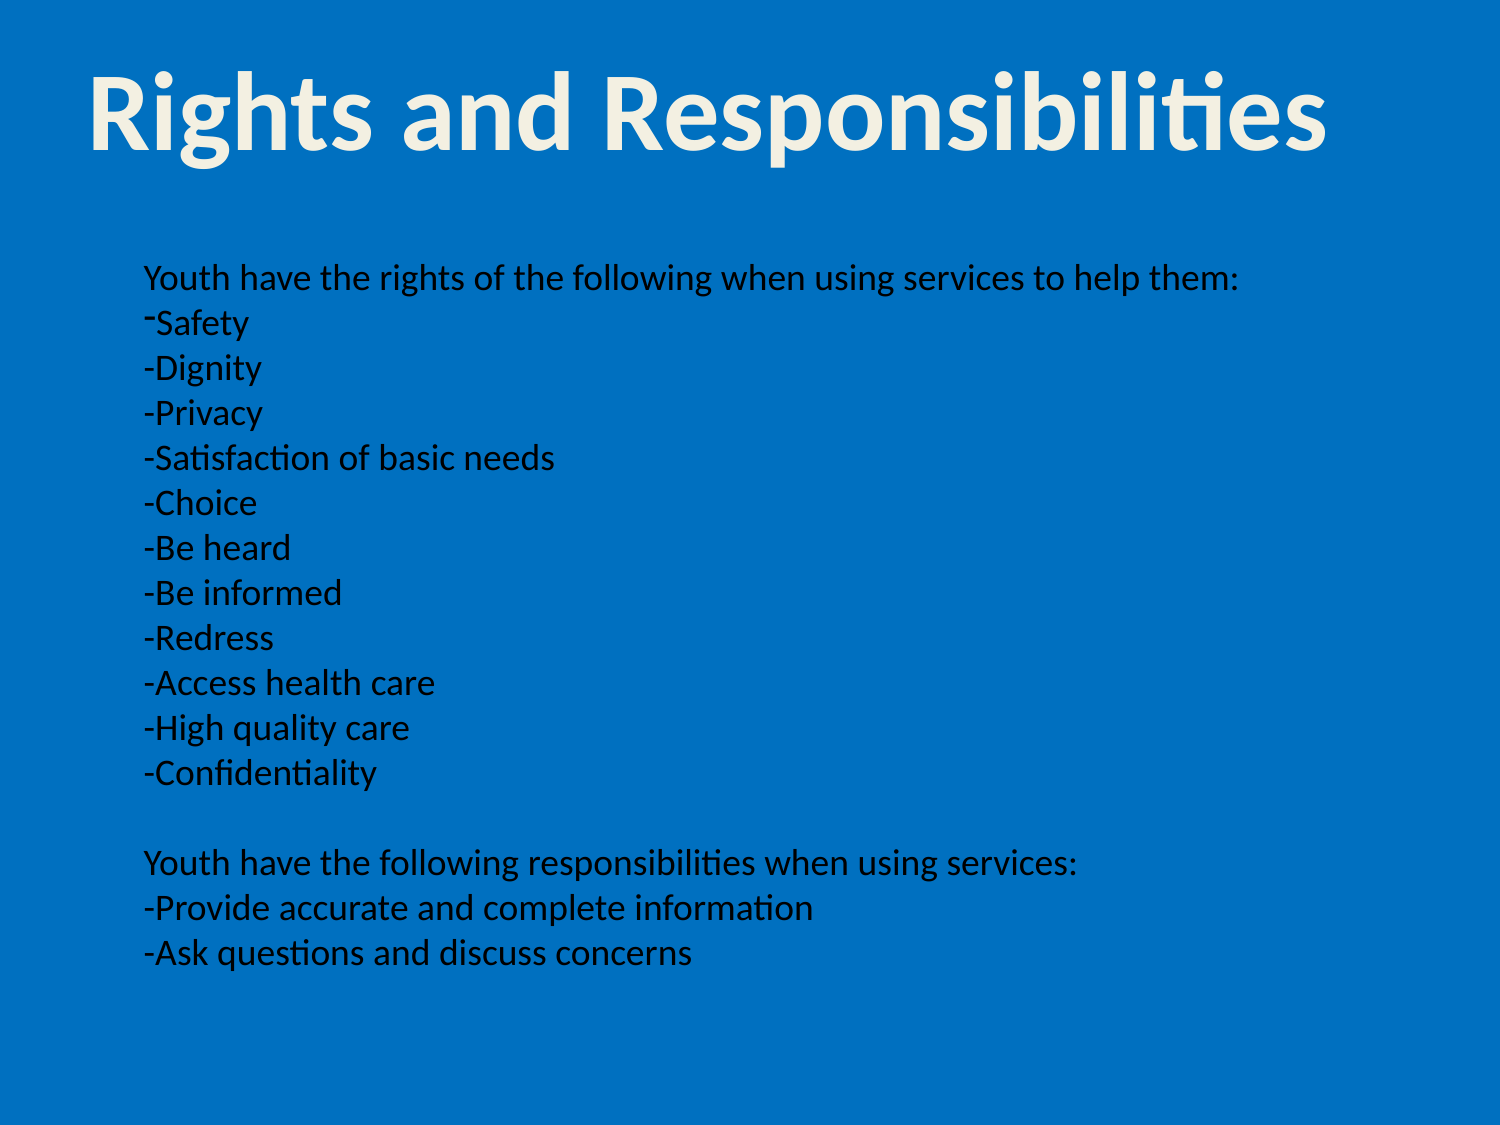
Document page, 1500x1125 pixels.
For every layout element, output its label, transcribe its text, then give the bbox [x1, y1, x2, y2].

text_box Youth have the rights of the following when using services to help them: Safety -Dignity -Privacy -Satisfaction of basic needs -Choice -Be heard -Be informed -Redress -Access health care -High quality care -Confidentiality Youth have the following responsibilities when using services: -Provide accurate and complete information -Ask questions and discuss concerns [128, 246, 1430, 981]
text_box Rights and Responsibilities [72, 30, 1346, 181]
